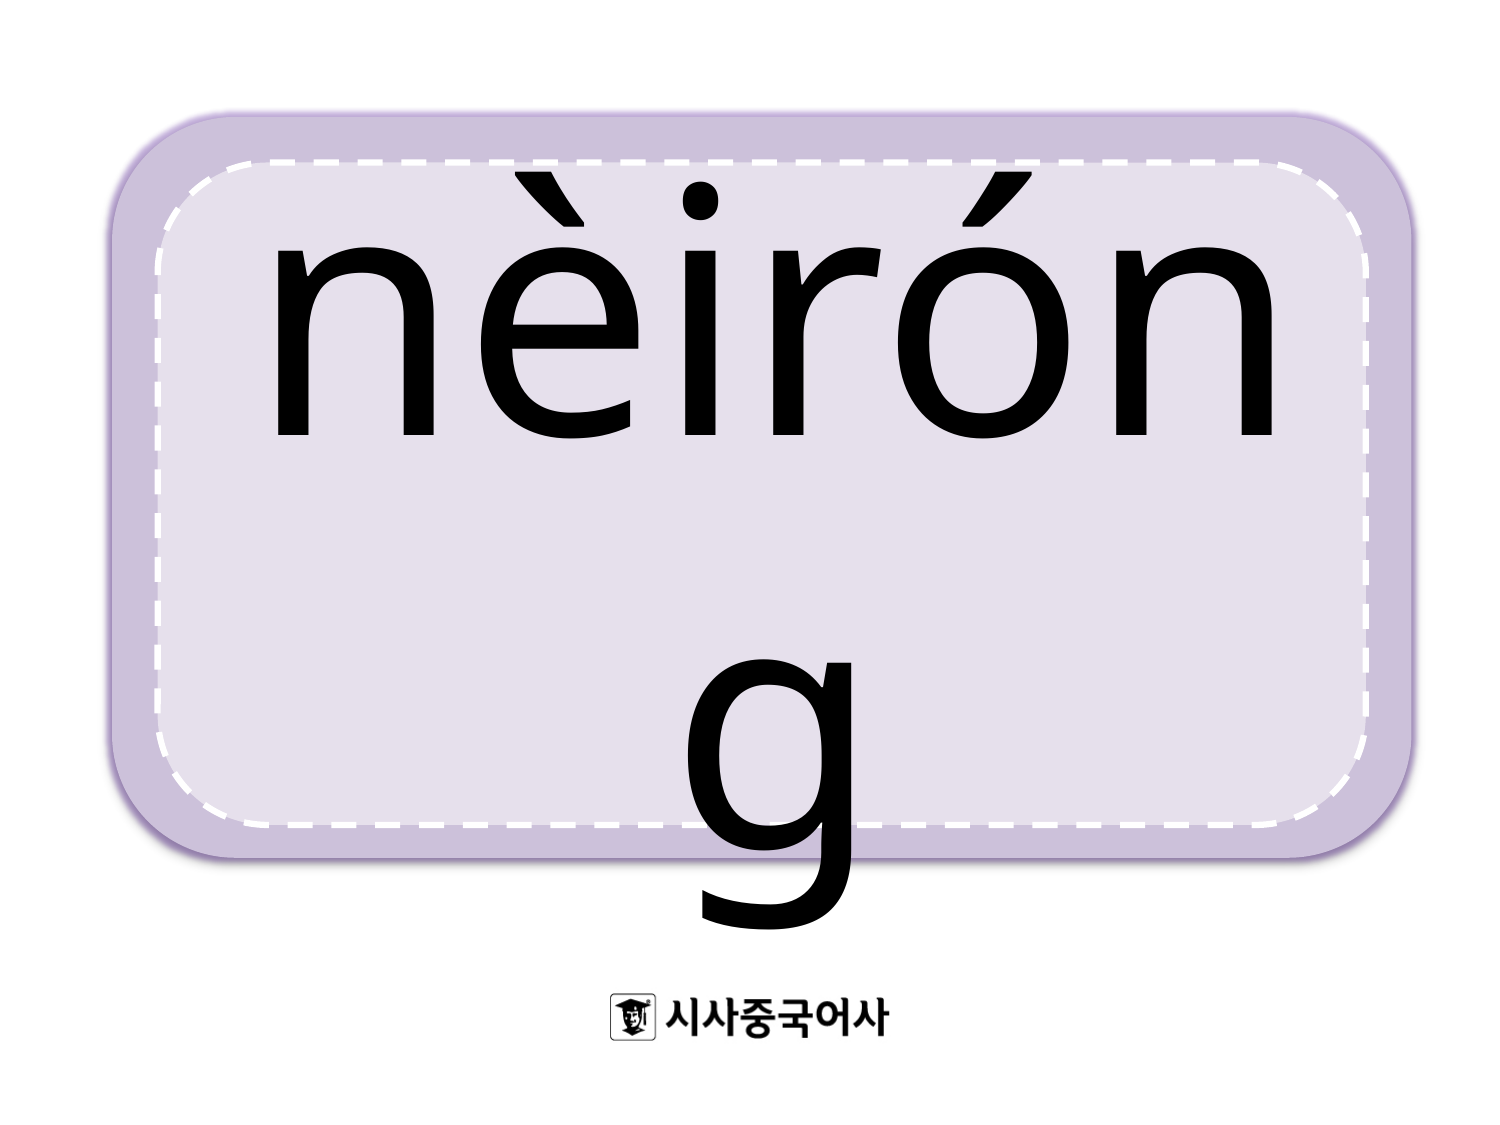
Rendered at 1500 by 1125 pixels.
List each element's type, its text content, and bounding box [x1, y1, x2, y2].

text_box nèiróng [171, 172, 1380, 836]
text_box [162, 160, 1371, 824]
picture [602, 987, 898, 1047]
